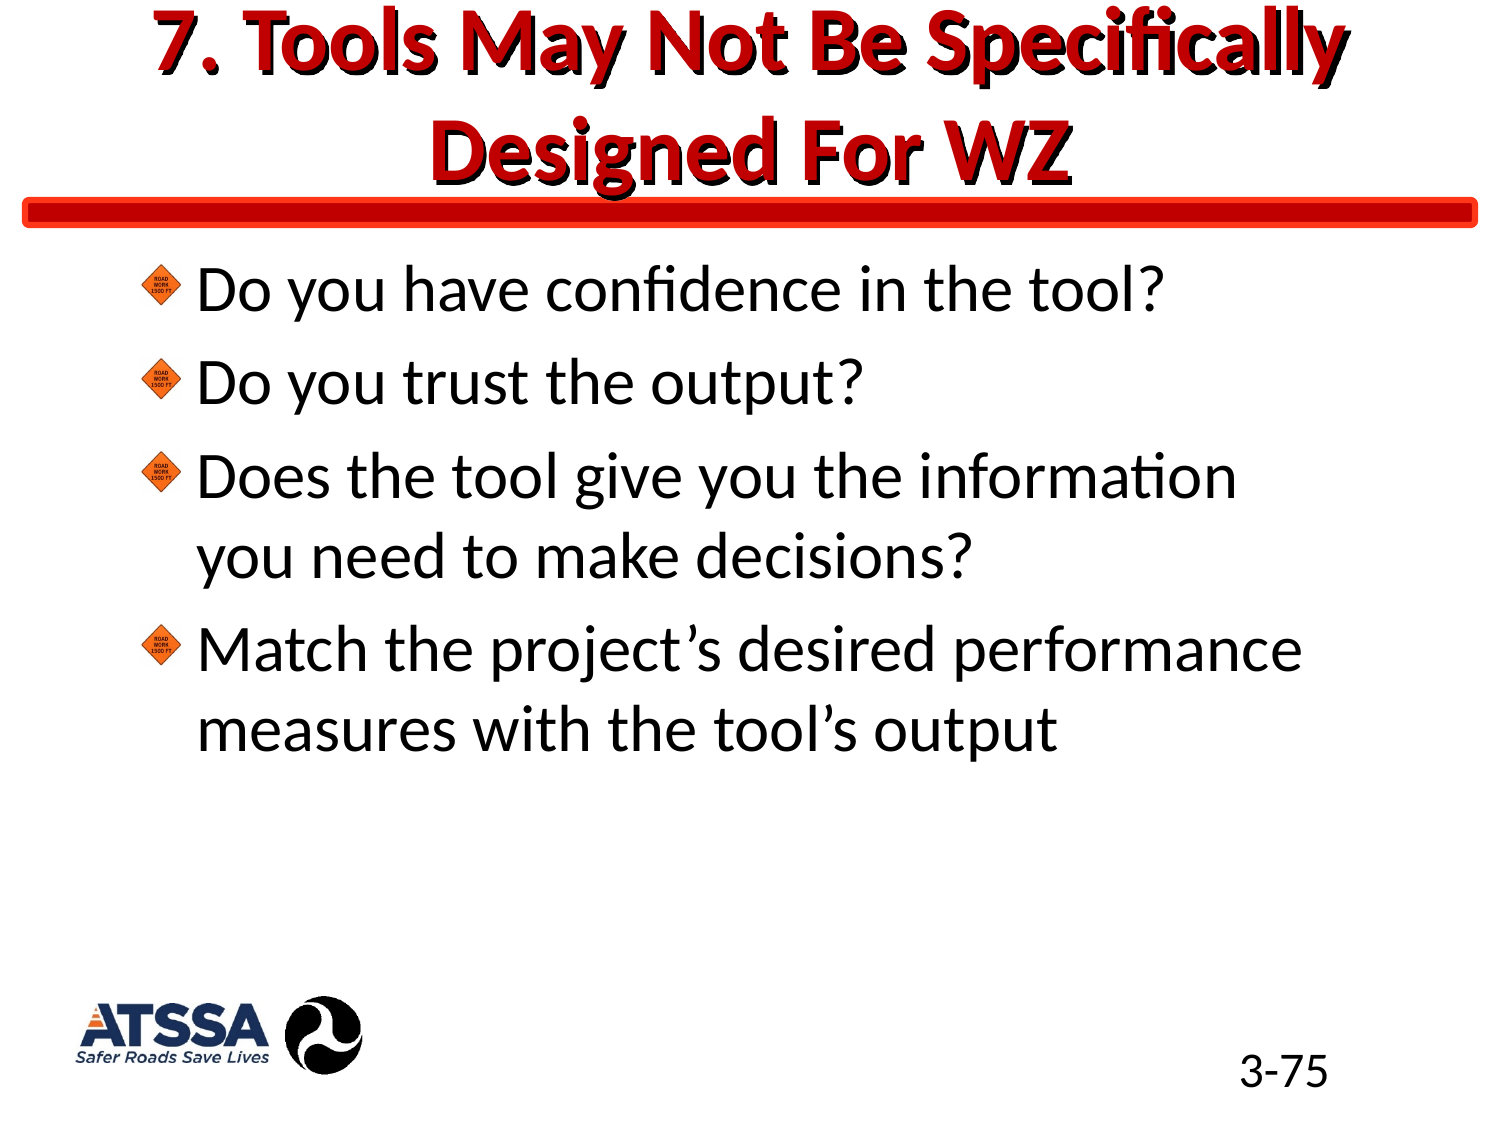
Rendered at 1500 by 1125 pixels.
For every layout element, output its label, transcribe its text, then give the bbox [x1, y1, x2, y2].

picture [75, 1003, 269, 1063]
list Do you have confidence in the tool? Do you trust the output? Does the tool give you the information you need to make decisions? Match the project’s desired performance measures with the tool’s output [124, 237, 1351, 1038]
picture [140, 357, 182, 400]
picture [276, 1038, 370, 1077]
picture [140, 450, 182, 493]
title 7. Tools May Not Be Specifically Designed For WZ [0, 49, 1500, 238]
picture [140, 623, 182, 666]
picture [140, 263, 182, 306]
